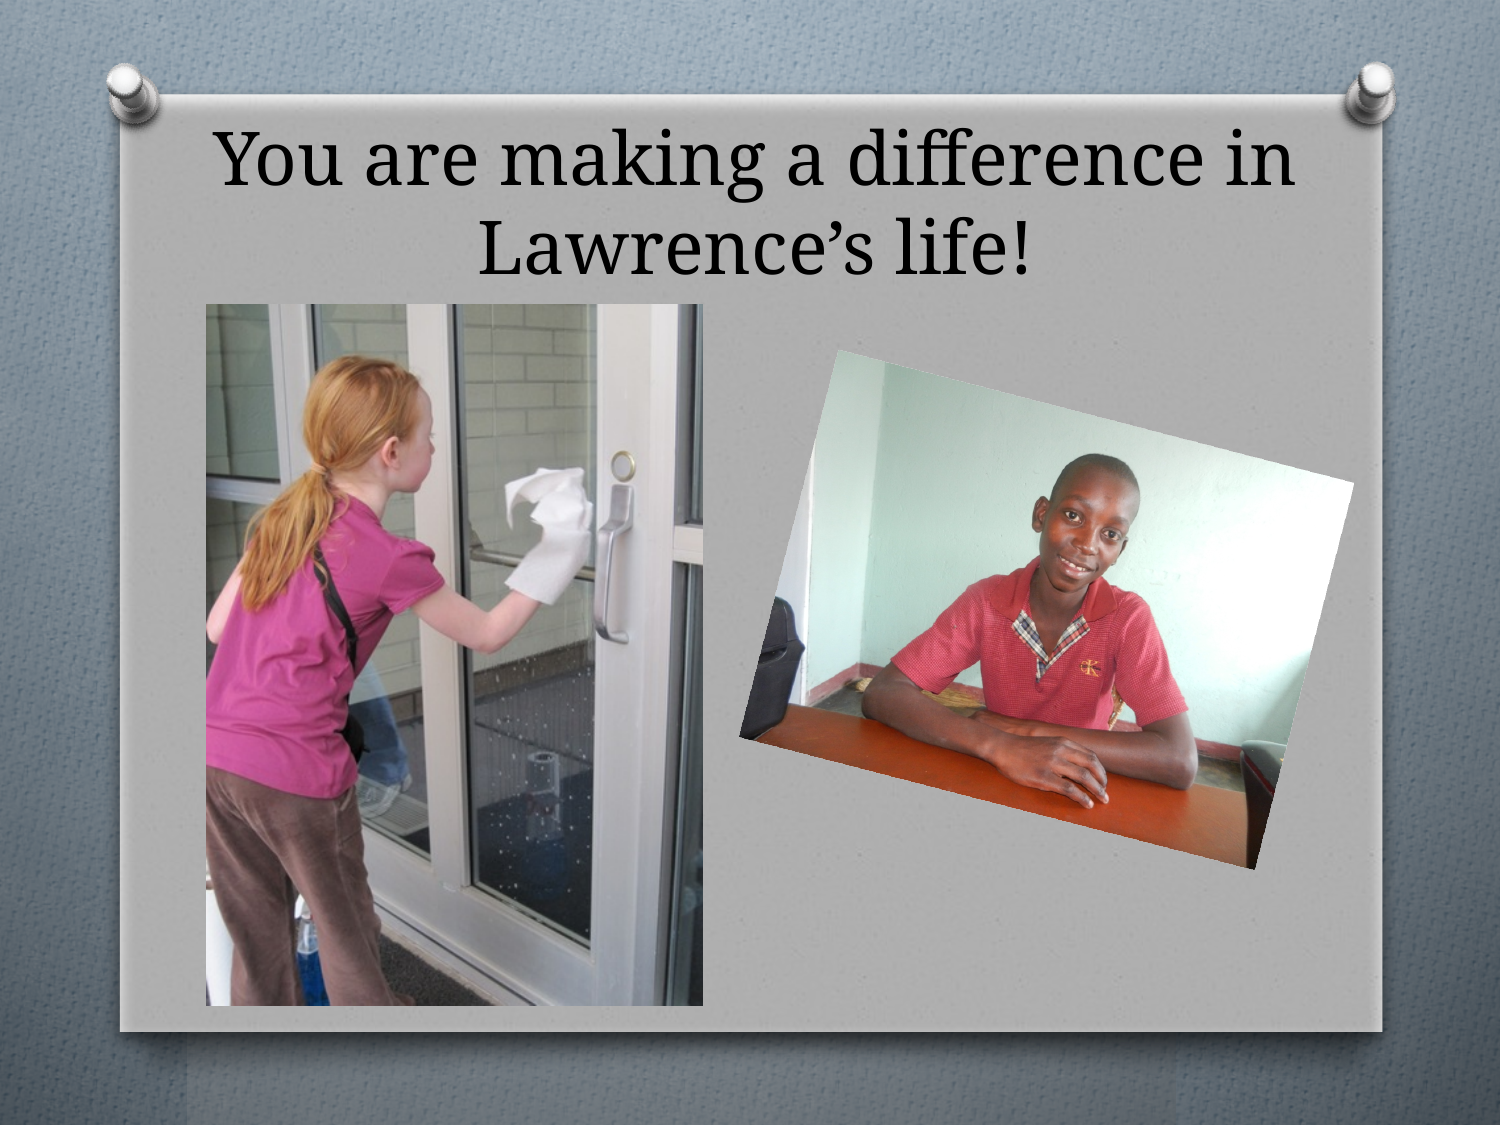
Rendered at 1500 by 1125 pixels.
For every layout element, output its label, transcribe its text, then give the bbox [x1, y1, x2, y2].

picture [1317, 35, 1439, 151]
picture [206, 303, 703, 1006]
picture [740, 585, 779, 747]
picture [1024, 810, 1270, 869]
picture [824, 351, 1065, 409]
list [779, 409, 1313, 810]
title You are making a difference in Lawrence’s life! [147, 101, 1365, 299]
picture [1313, 473, 1354, 640]
picture [75, 29, 198, 147]
